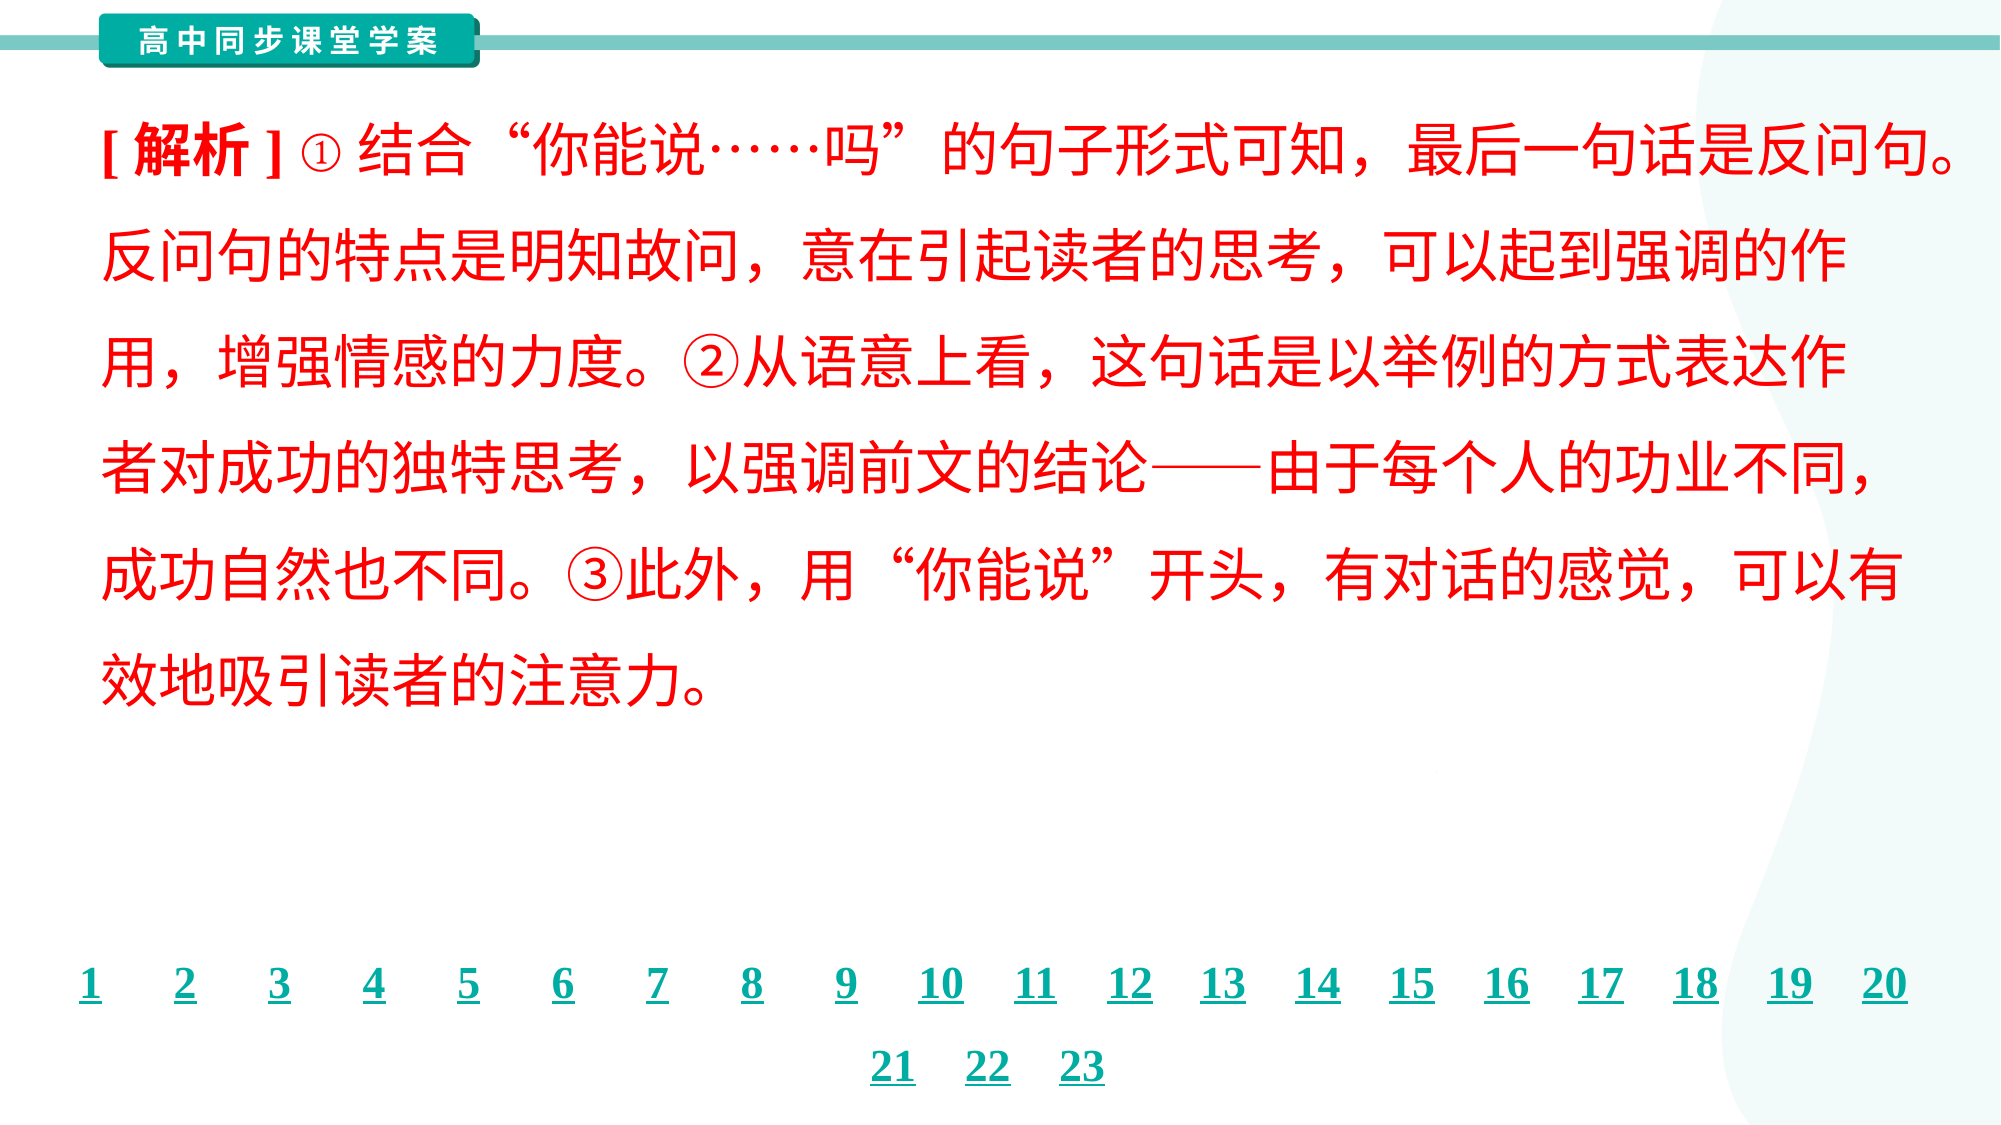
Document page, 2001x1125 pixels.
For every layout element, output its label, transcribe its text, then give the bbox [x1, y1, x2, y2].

picture [0, 0, 2000, 1125]
text_box [解析] ①结合“你能说……吗”的句子形式可知，最后一句话是反问句。 反问句的特点是明知故问，意在引起读者的思考，可以起到强调的作 用，增强情感的力度。②从语意上看，这句话是以举例的方式表达作 者对成功的独特思考，以强调前文的结论——由于每个人的功业不同， 成功自然也不同。③此外，用“你能说”开头，有对话的感觉，可以有 效地吸引读者的注意力。 [100, 76, 1899, 715]
